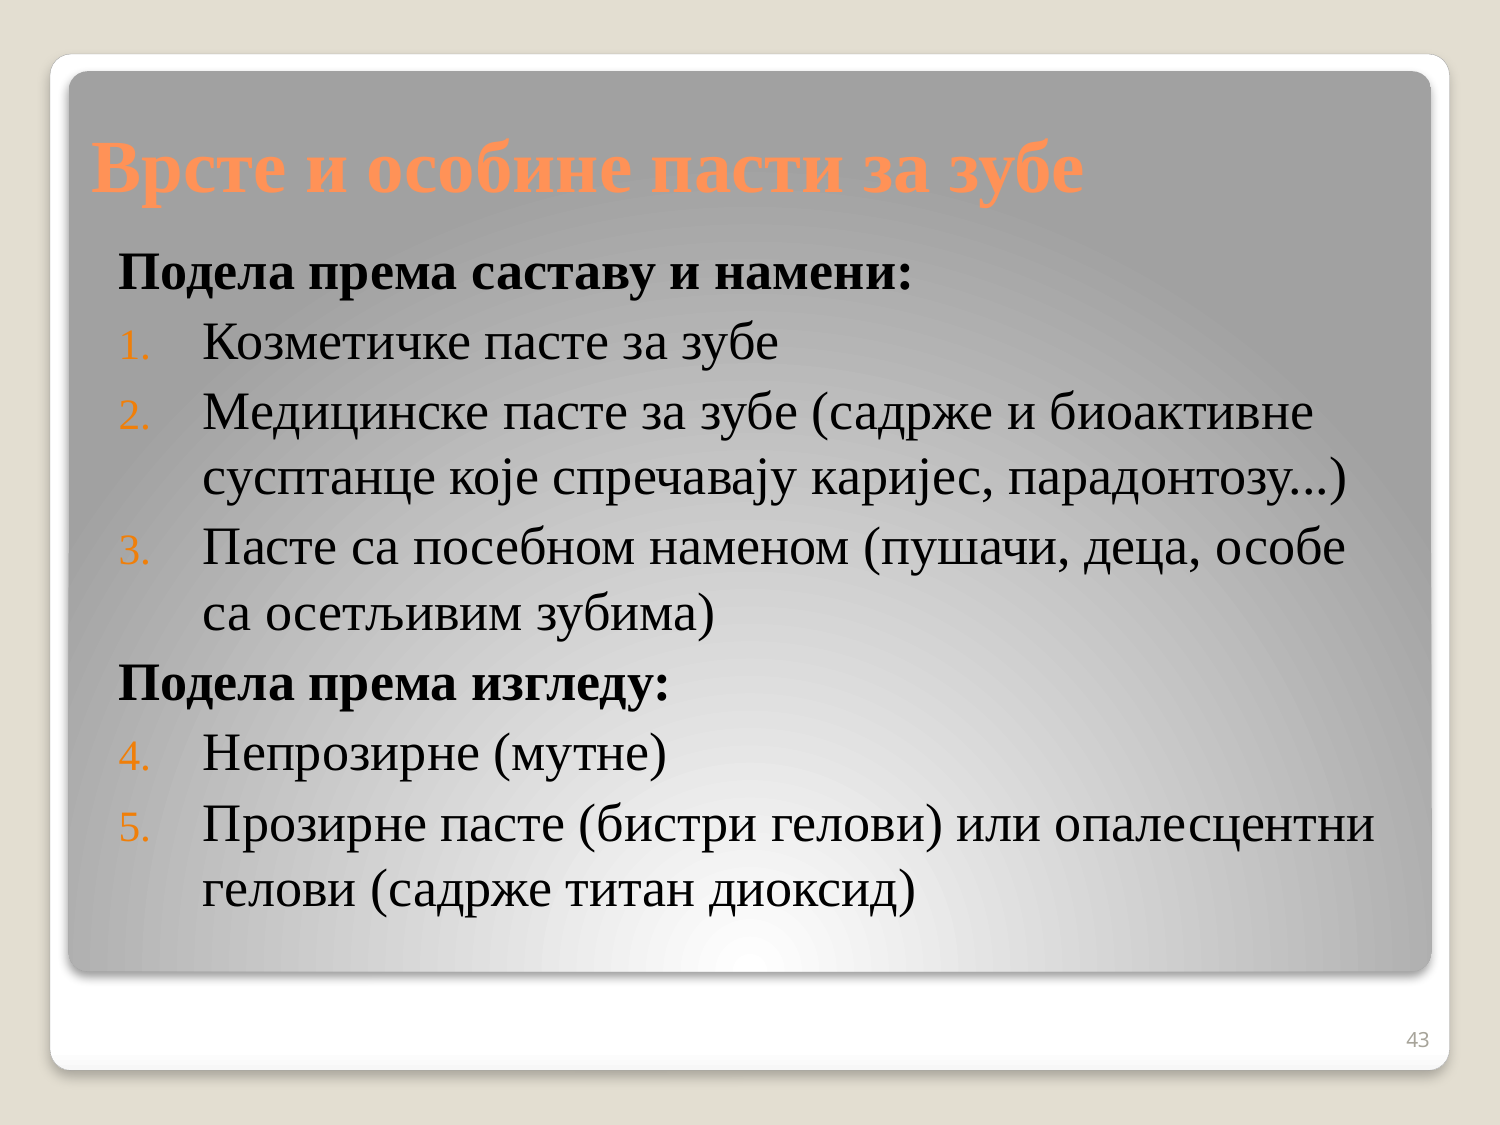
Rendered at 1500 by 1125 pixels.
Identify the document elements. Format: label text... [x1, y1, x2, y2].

slide_number 43 [1369, 1002, 1445, 1063]
title Врсте и особине пасти за зубе [76, 42, 1420, 216]
list Подела према саставу и намени: Козметичке пасте за зубе Медицинске пасте за зубе (садрже и биоактивне сусптанце које спречавају каријес, парадонтозу...) Пасте са посебном наменом (пушачи, деца, особе са осетљивим зубима) Подела према изгледу: Непрозирне (мутне) Прозирне пасте (бистри гелови) или опалесцентни гелови (садрже титан диоксид) [88, 219, 1420, 1047]
